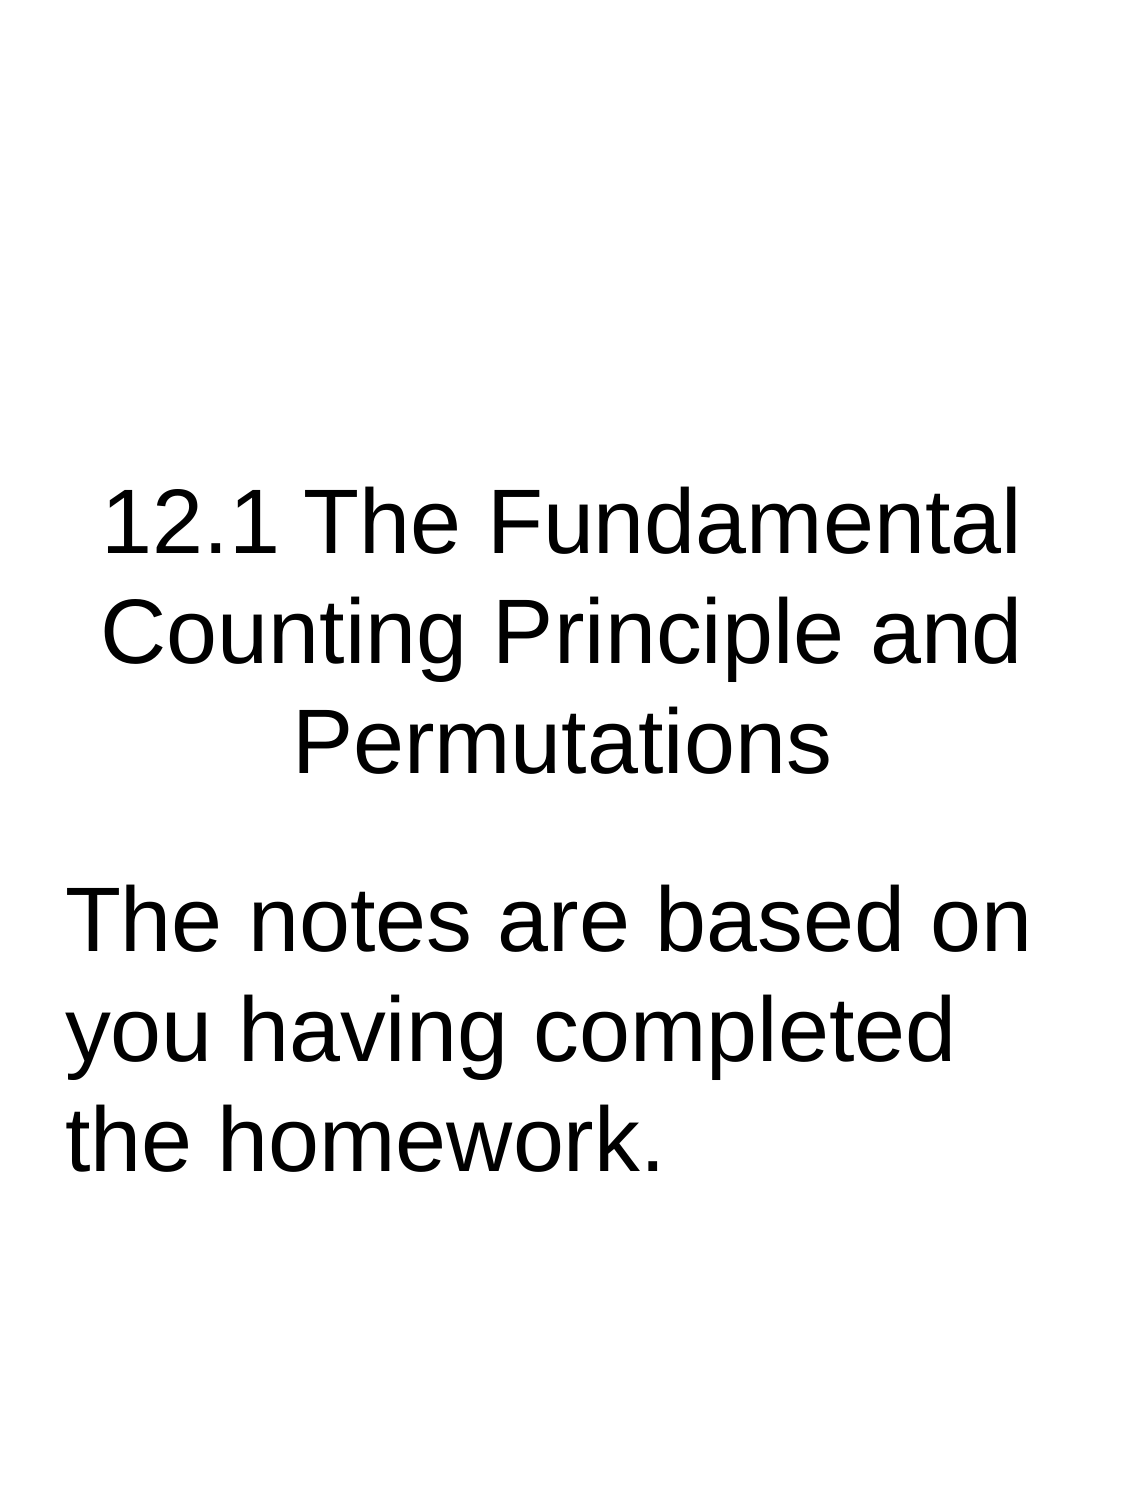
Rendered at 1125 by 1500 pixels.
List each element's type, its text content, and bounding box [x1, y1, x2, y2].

text_box The notes are based on you having completed the homework. [49, 863, 1066, 1186]
title 12.1 The Fundamental Counting Principle and Permutations [84, 465, 1041, 788]
